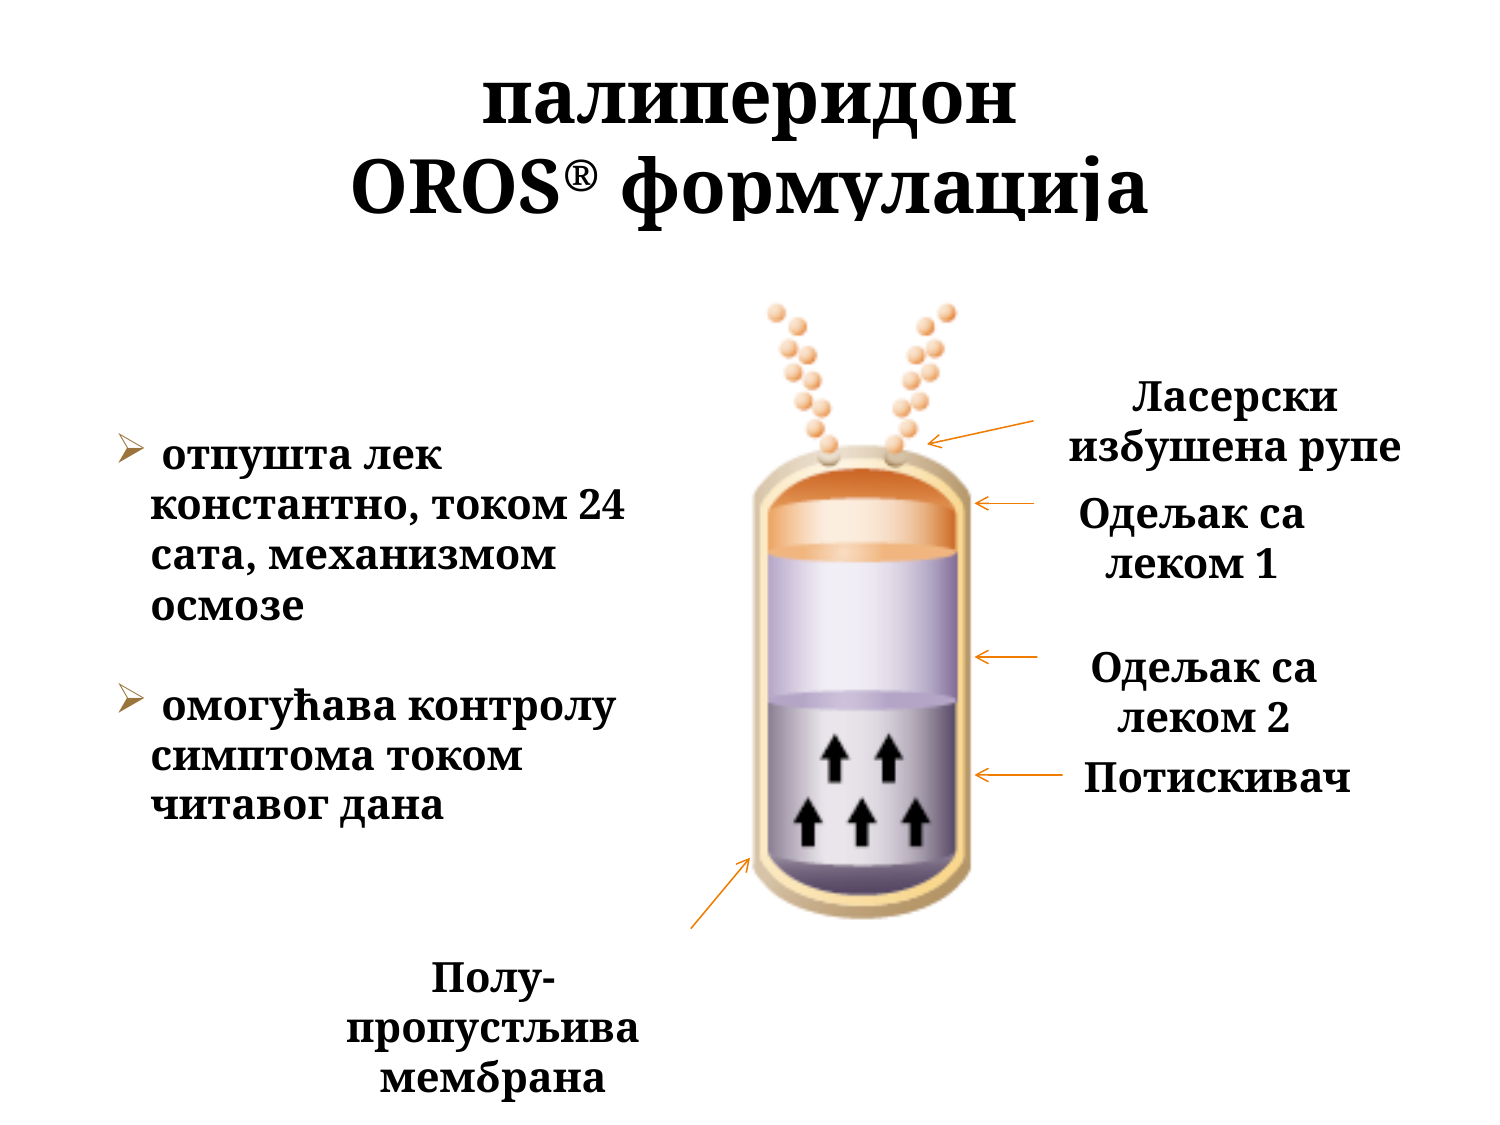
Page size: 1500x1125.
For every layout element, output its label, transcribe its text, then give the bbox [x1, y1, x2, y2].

text_box Одељак са леком 1 [1121, 479, 1360, 595]
text_box Одељак са леком 2 [1121, 633, 1371, 743]
title палиперидон OROS® формулација [74, 44, 1426, 233]
text_box Потискивач [1121, 743, 1372, 809]
picture [702, 221, 1117, 931]
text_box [690, 857, 751, 929]
text_box Ласерски избушена рупе [1121, 362, 1459, 478]
text_box Полу-пропустљива мембрана [275, 893, 712, 1125]
text_box отпушта лек константно, током 24 сата, механизмом осмозе омогућава контролу симптома током читавог дана [100, 420, 697, 836]
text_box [926, 420, 1034, 445]
